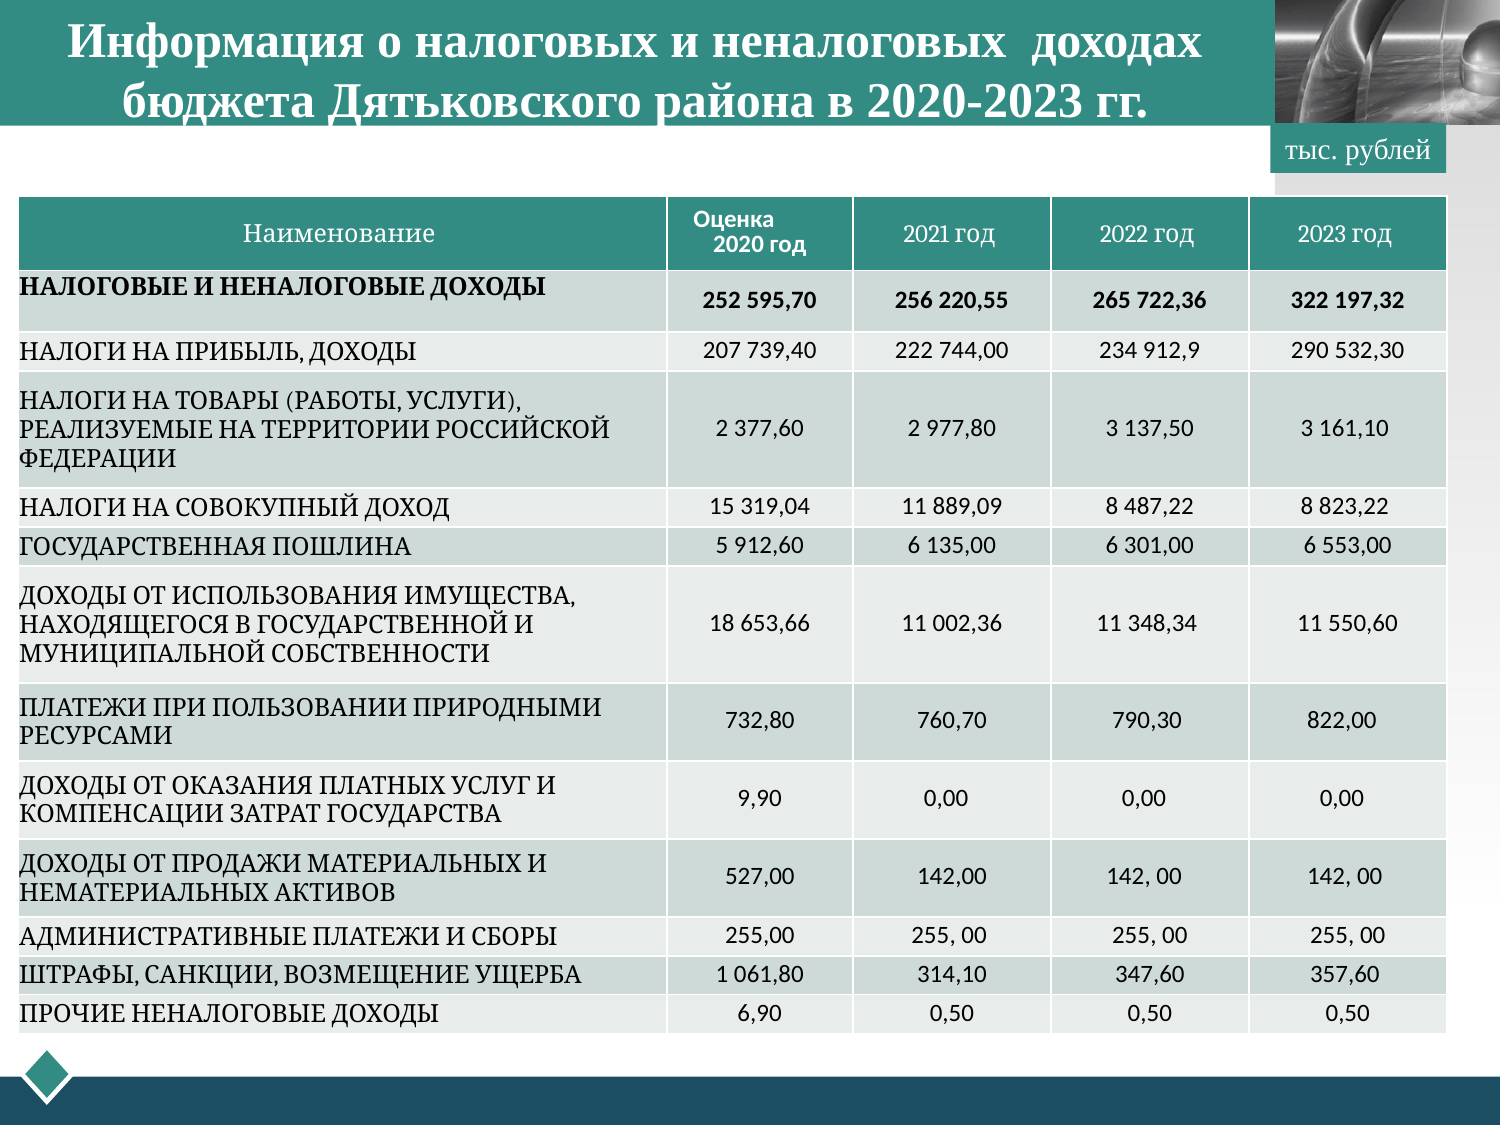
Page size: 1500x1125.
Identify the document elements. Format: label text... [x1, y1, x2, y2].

table_cell 256 220,55 [854, 271, 1050, 331]
table_cell НАЛОГИ НА СОВОКУПНЫЙ ДОХОД [19, 489, 666, 526]
table_cell 234 912,9 [1052, 333, 1248, 370]
table_cell ПЛАТЕЖИ ПРИ ПОЛЬЗОВАНИИ ПРИРОДНЫМИ РЕСУРСАМИ [19, 684, 666, 760]
table_cell 255, 00 [1052, 918, 1248, 955]
table_header Наименование [19, 197, 666, 270]
table_cell ГОСУДАРСТВЕННАЯ ПОШЛИНА [19, 528, 666, 565]
table_cell НАЛОГИ НА ПРИБЫЛЬ, ДОХОДЫ [19, 333, 666, 370]
table_cell 0,00 [854, 762, 1050, 838]
table_cell 6 301,00 [1052, 528, 1248, 565]
picture [1275, 0, 1500, 125]
table_cell 265 722,36 [1052, 271, 1248, 331]
table_cell 732,80 [668, 684, 852, 760]
table_cell 1 061,80 [668, 957, 852, 994]
table_header 2022 год [1052, 197, 1248, 270]
table_cell 9,90 [668, 762, 852, 838]
table_cell 6 553,00 [1250, 528, 1446, 565]
table_cell АДМИНИСТРАТИВНЫЕ ПЛАТЕЖИ И СБОРЫ [19, 918, 666, 955]
table_cell НАЛОГИ НА ТОВАРЫ (РАБОТЫ, УСЛУГИ), РЕАЛИЗУЕМЫЕ НА ТЕРРИТОРИИ РОССИЙСКОЙ ФЕДЕРАЦИИ [19, 372, 666, 487]
table_cell 11 550,60 [1250, 567, 1446, 682]
table_cell 142,00 [854, 840, 1050, 916]
table_cell ШТРАФЫ, САНКЦИИ, ВОЗМЕЩЕНИЕ УЩЕРБА [19, 957, 666, 994]
table_cell 6,90 [668, 995, 852, 1033]
table_cell 222 744,00 [854, 333, 1050, 370]
table_header Оценка 2020 год [668, 197, 852, 270]
table_cell 0,00 [1250, 762, 1446, 838]
text_box тыс. рублей [1270, 123, 1447, 173]
table_cell 760,70 [854, 684, 1050, 760]
table_header 2023 год [1250, 197, 1446, 270]
table_cell 0,50 [1250, 995, 1446, 1033]
table_cell 0,00 [1052, 762, 1248, 838]
table_cell 790,30 [1052, 684, 1248, 760]
table_cell 5 912,60 [668, 528, 852, 565]
table_cell 11 002,36 [854, 567, 1050, 682]
table_cell 11 348,34 [1052, 567, 1248, 682]
table_cell 255, 00 [854, 918, 1050, 955]
table_cell 0,50 [854, 995, 1050, 1033]
table_cell НАЛОГОВЫЕ И НЕНАЛОГОВЫЕ ДОХОДЫ [19, 271, 666, 331]
table_cell 822,00 [1250, 684, 1446, 760]
table_header 2021 год [854, 197, 1050, 270]
table_cell 15 319,04 [668, 489, 852, 526]
table_cell 18 653,66 [668, 567, 852, 682]
table_cell 11 889,09 [854, 489, 1050, 526]
table_cell 8 823,22 [1250, 489, 1446, 526]
table_cell 255, 00 [1250, 918, 1446, 955]
table_cell 0,50 [1052, 995, 1248, 1033]
table_cell 347,60 [1052, 957, 1248, 994]
table_cell 314,10 [854, 957, 1050, 994]
table_cell 8 487,22 [1052, 489, 1248, 526]
table_cell 290 532,30 [1250, 333, 1446, 370]
text_box Информация о налоговых и неналоговых доходах бюджета Дятьковского района в 2020-2023 гг. [0, 0, 1270, 135]
table_cell ПРОЧИЕ НЕНАЛОГОВЫЕ ДОХОДЫ [19, 995, 666, 1033]
table_cell 255,00 [668, 918, 852, 955]
table_cell 357,60 [1250, 957, 1446, 994]
table_cell 3 161,10 [1250, 372, 1446, 487]
table_cell 207 739,40 [668, 333, 852, 370]
table_cell 6 135,00 [854, 528, 1050, 565]
table_cell ДОХОДЫ ОТ ОКАЗАНИЯ ПЛАТНЫХ УСЛУГ И КОМПЕНСАЦИИ ЗАТРАТ ГОСУДАРСТВА [19, 762, 666, 838]
table_cell 322 197,32 [1250, 271, 1446, 331]
table_cell 252 595,70 [668, 271, 852, 331]
table_cell 2 977,80 [854, 372, 1050, 487]
table_cell ДОХОДЫ ОТ ИСПОЛЬЗОВАНИЯ ИМУЩЕСТВА, НАХОДЯЩЕГОСЯ В ГОСУДАРСТВЕННОЙ И МУНИЦИПАЛЬНОЙ СОБСТВЕННОСТИ [19, 567, 666, 682]
table_cell 3 137,50 [1052, 372, 1248, 487]
table_cell 142, 00 [1052, 840, 1248, 916]
table_cell 142, 00 [1250, 840, 1446, 916]
table_cell 527,00 [668, 840, 852, 916]
table_cell ДОХОДЫ ОТ ПРОДАЖИ МАТЕРИАЛЬНЫХ И НЕМАТЕРИАЛЬНЫХ АКТИВОВ [19, 840, 666, 916]
table_cell 2 377,60 [668, 372, 852, 487]
